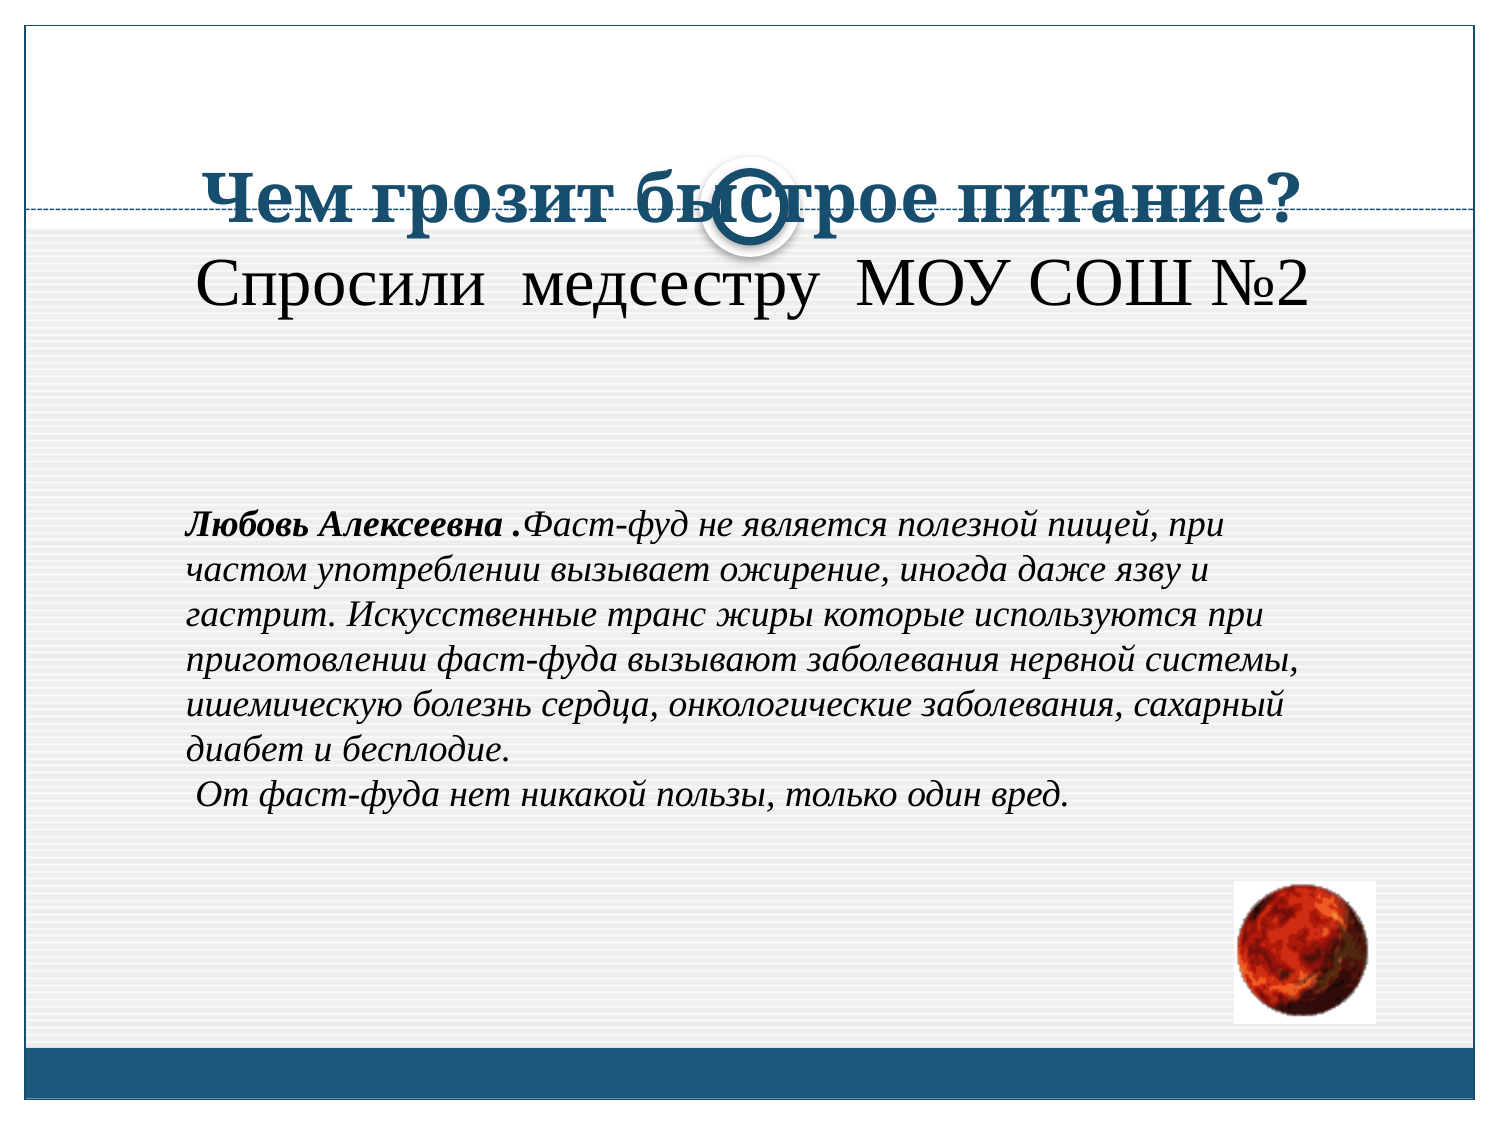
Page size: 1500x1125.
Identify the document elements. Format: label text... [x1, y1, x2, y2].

text_box Любовь Алексеевна .Фаст-фуд не является полезной пищей, при частом употреблении вызывает ожирение, иногда даже язву и гастрит. Искусственные транс жиры которые используются при приготовлении фаст-фуда вызывают заболевания нервной системы, ишемическую болезнь сердца, онкологические заболевания, сахарный диабет и бесплодие. От фаст-фуда нет никакой пользы, только один вред. [171, 491, 1365, 822]
picture [1234, 881, 1377, 1024]
title Чем грозит быстрое питание? Спросили медсестру МОУ СОШ №2 [49, 75, 1475, 327]
